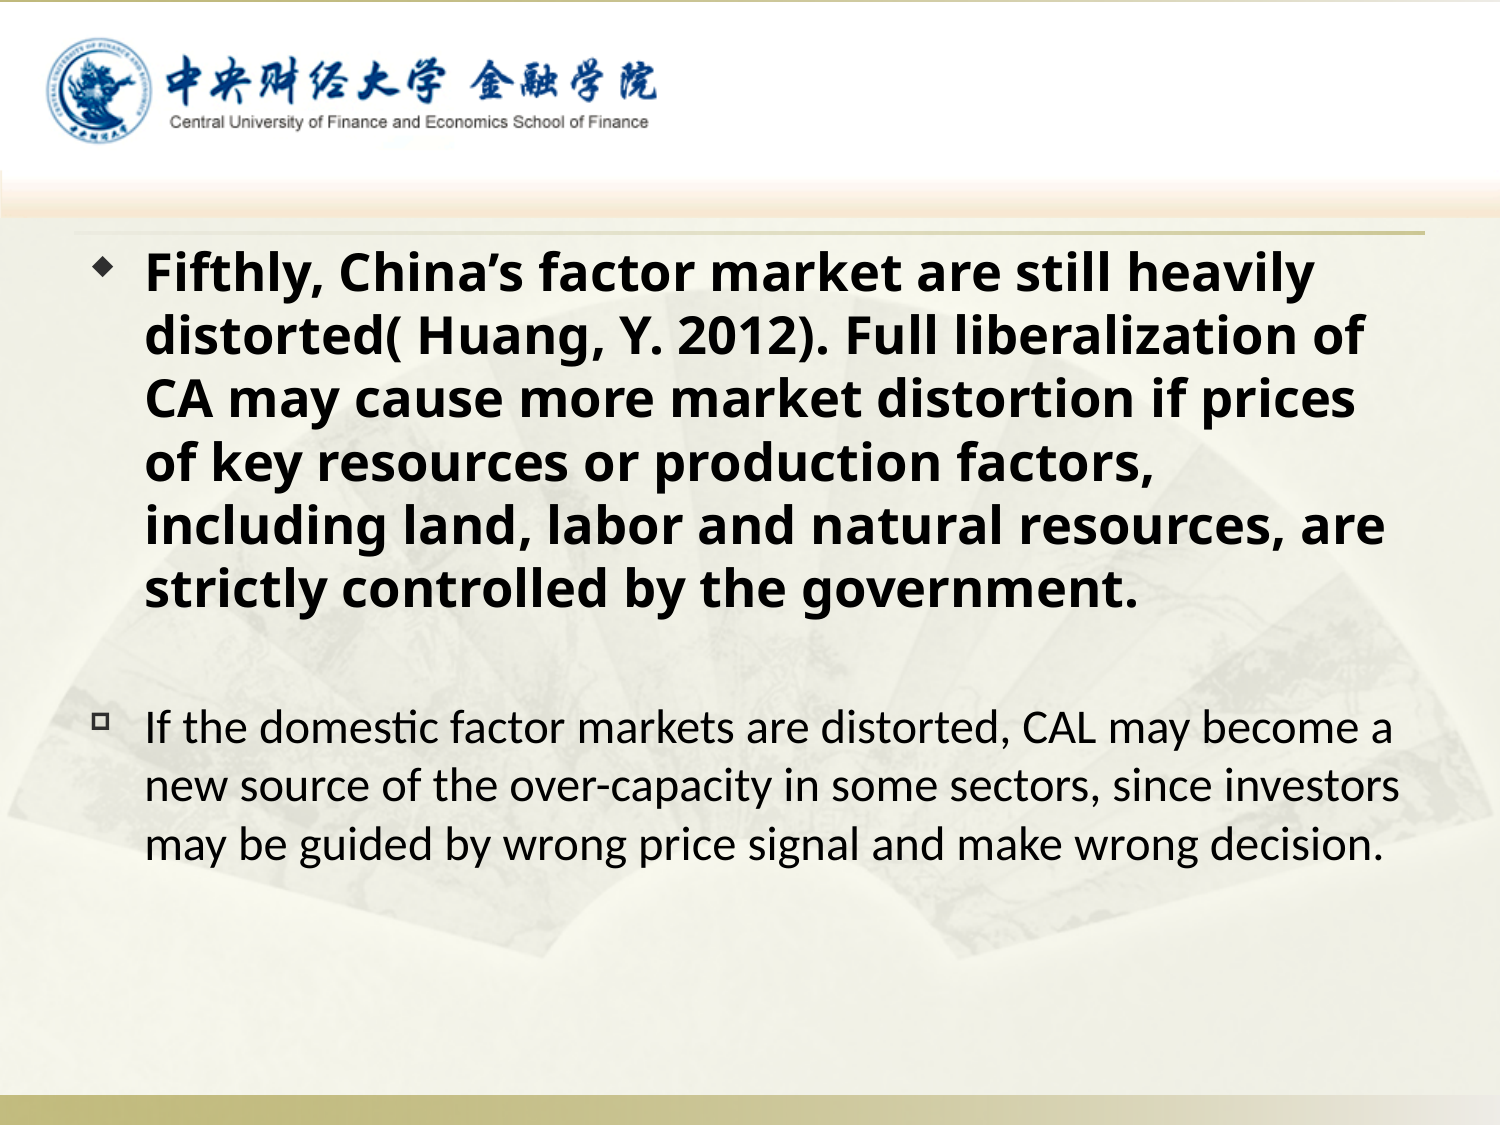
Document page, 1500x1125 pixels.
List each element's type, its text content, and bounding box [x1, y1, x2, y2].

picture [0, 2, 1500, 218]
list Fifthly, China’s factor market are still heavily distorted( Huang, Y. 2012). Full liberalization of CA may cause more market distortion if prices of key resources or production factors, including land, labor and natural resources, are strictly controlled by the government. If the domestic factor markets are distorted, CAL may become a new source of the over-capacity in some sectors, since investors may be guided by wrong price signal and make wrong decision. [75, 231, 1425, 941]
